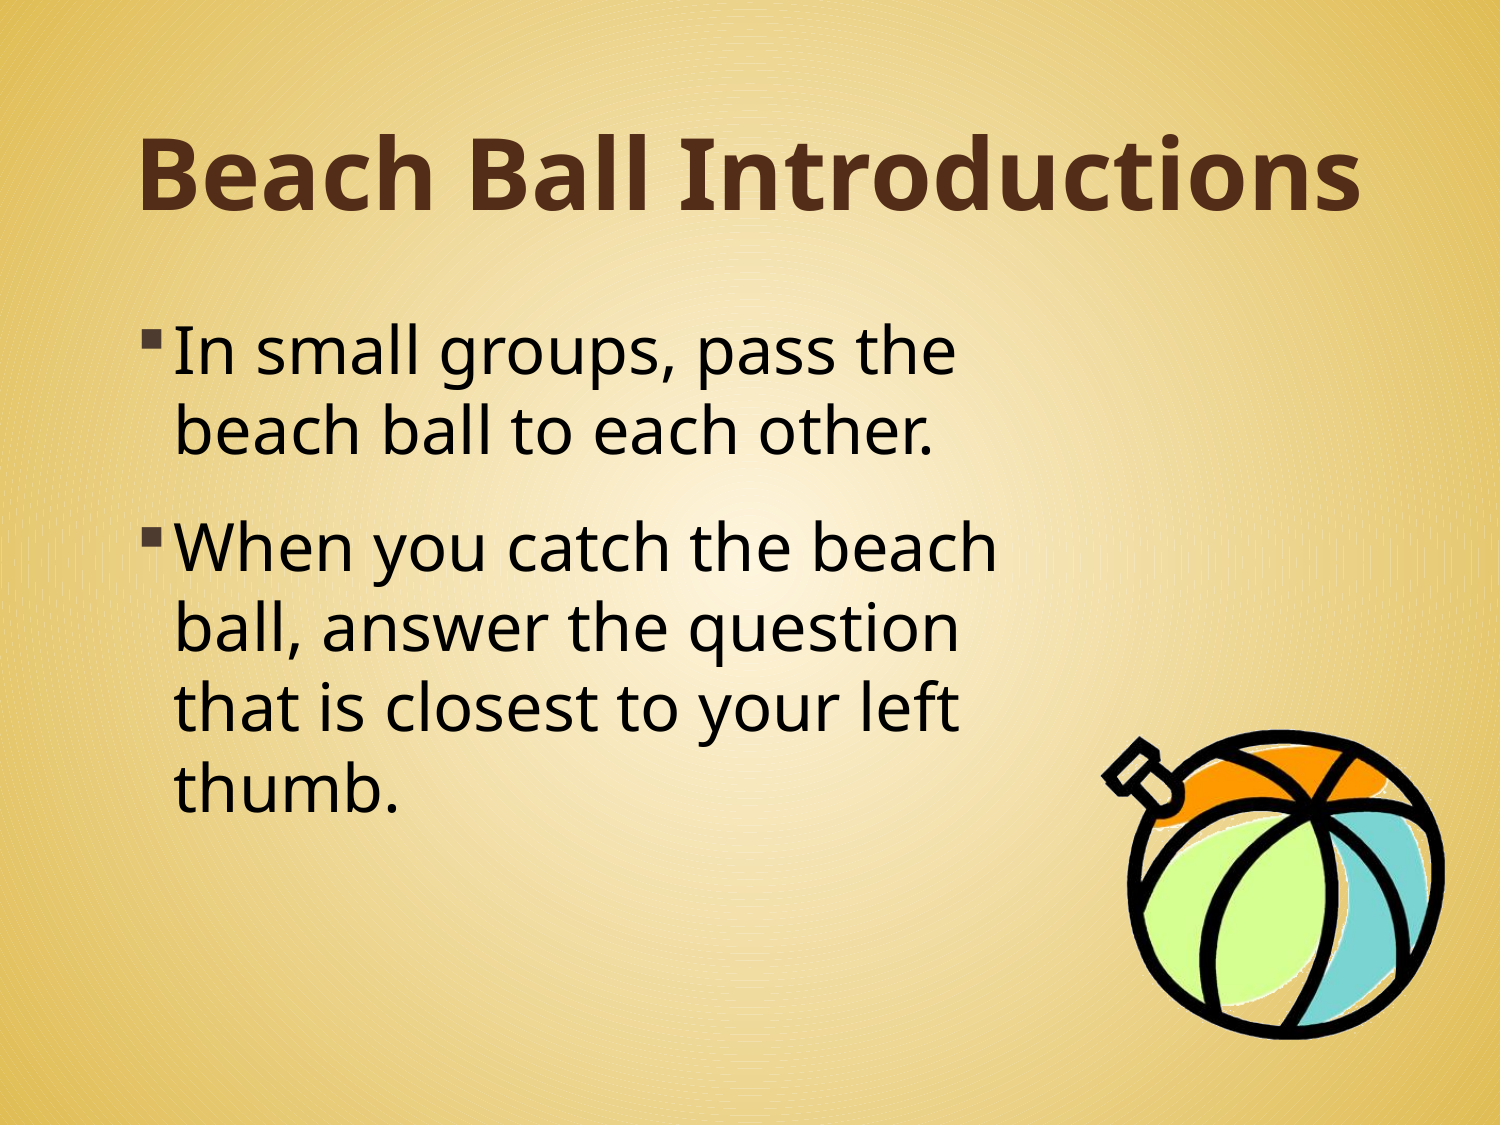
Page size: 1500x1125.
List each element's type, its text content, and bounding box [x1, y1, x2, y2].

title Beach Ball Introductions [75, 50, 1425, 238]
list In small groups, pass the beach ball to each other. When you catch the beach ball, answer the question that is closest to your left thumb. [75, 299, 1025, 1005]
picture [1100, 712, 1446, 1058]
